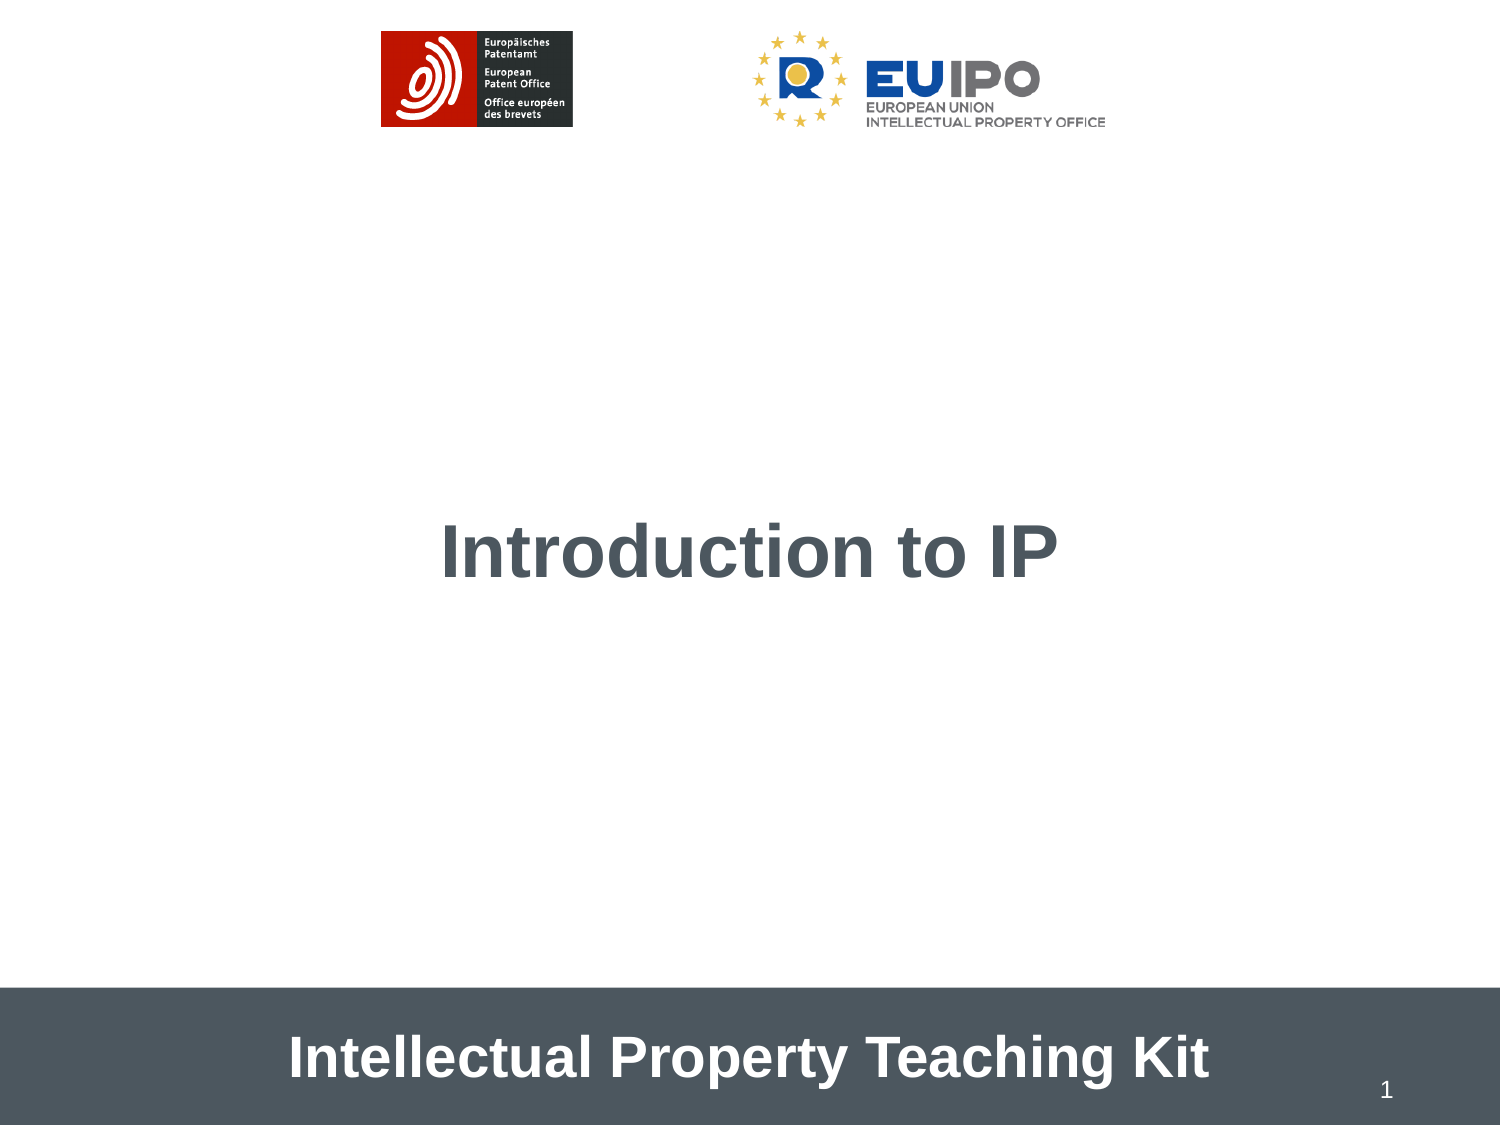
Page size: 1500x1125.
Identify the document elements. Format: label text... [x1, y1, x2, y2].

picture [381, 31, 573, 127]
text_box 1 [1269, 1070, 1394, 1106]
picture [752, 31, 1105, 127]
title Introduction to IP [100, 308, 1400, 817]
